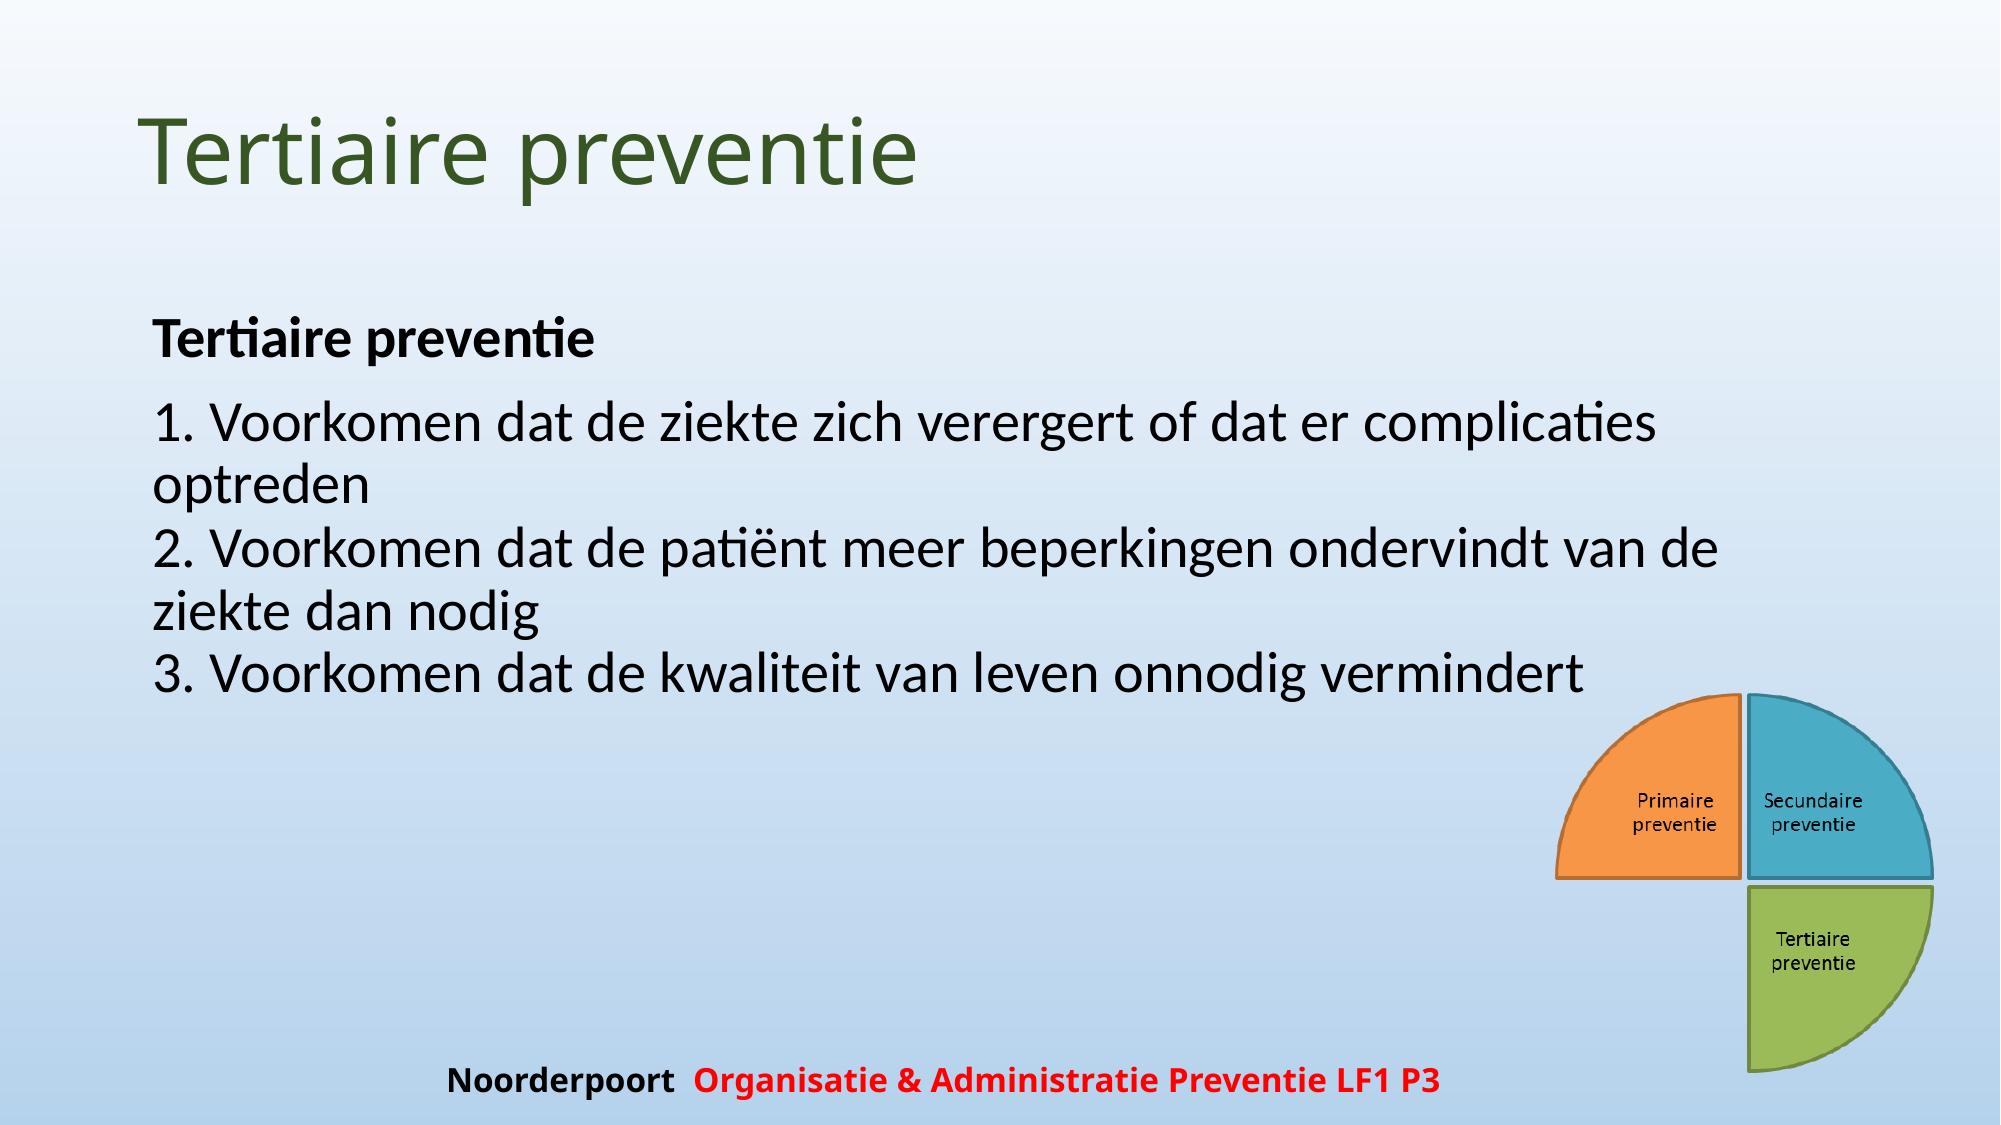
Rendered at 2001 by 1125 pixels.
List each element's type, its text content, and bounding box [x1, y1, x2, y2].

title Tertiaire preventie [122, 46, 1848, 264]
picture [1468, 606, 2000, 1125]
list Tertiaire preventie 1. Voorkomen dat de ziekte zich verergert of dat er complicaties optreden 2. Voorkomen dat de patiënt meer beperkingen ondervindt van de ziekte dan nodig 3. Voorkomen dat de kwaliteit van leven onnodig vermindert [137, 299, 1863, 1014]
footer Noorderpoort Organisatie & Administratie Preventie LF1 P3 [197, 1048, 1468, 1109]
